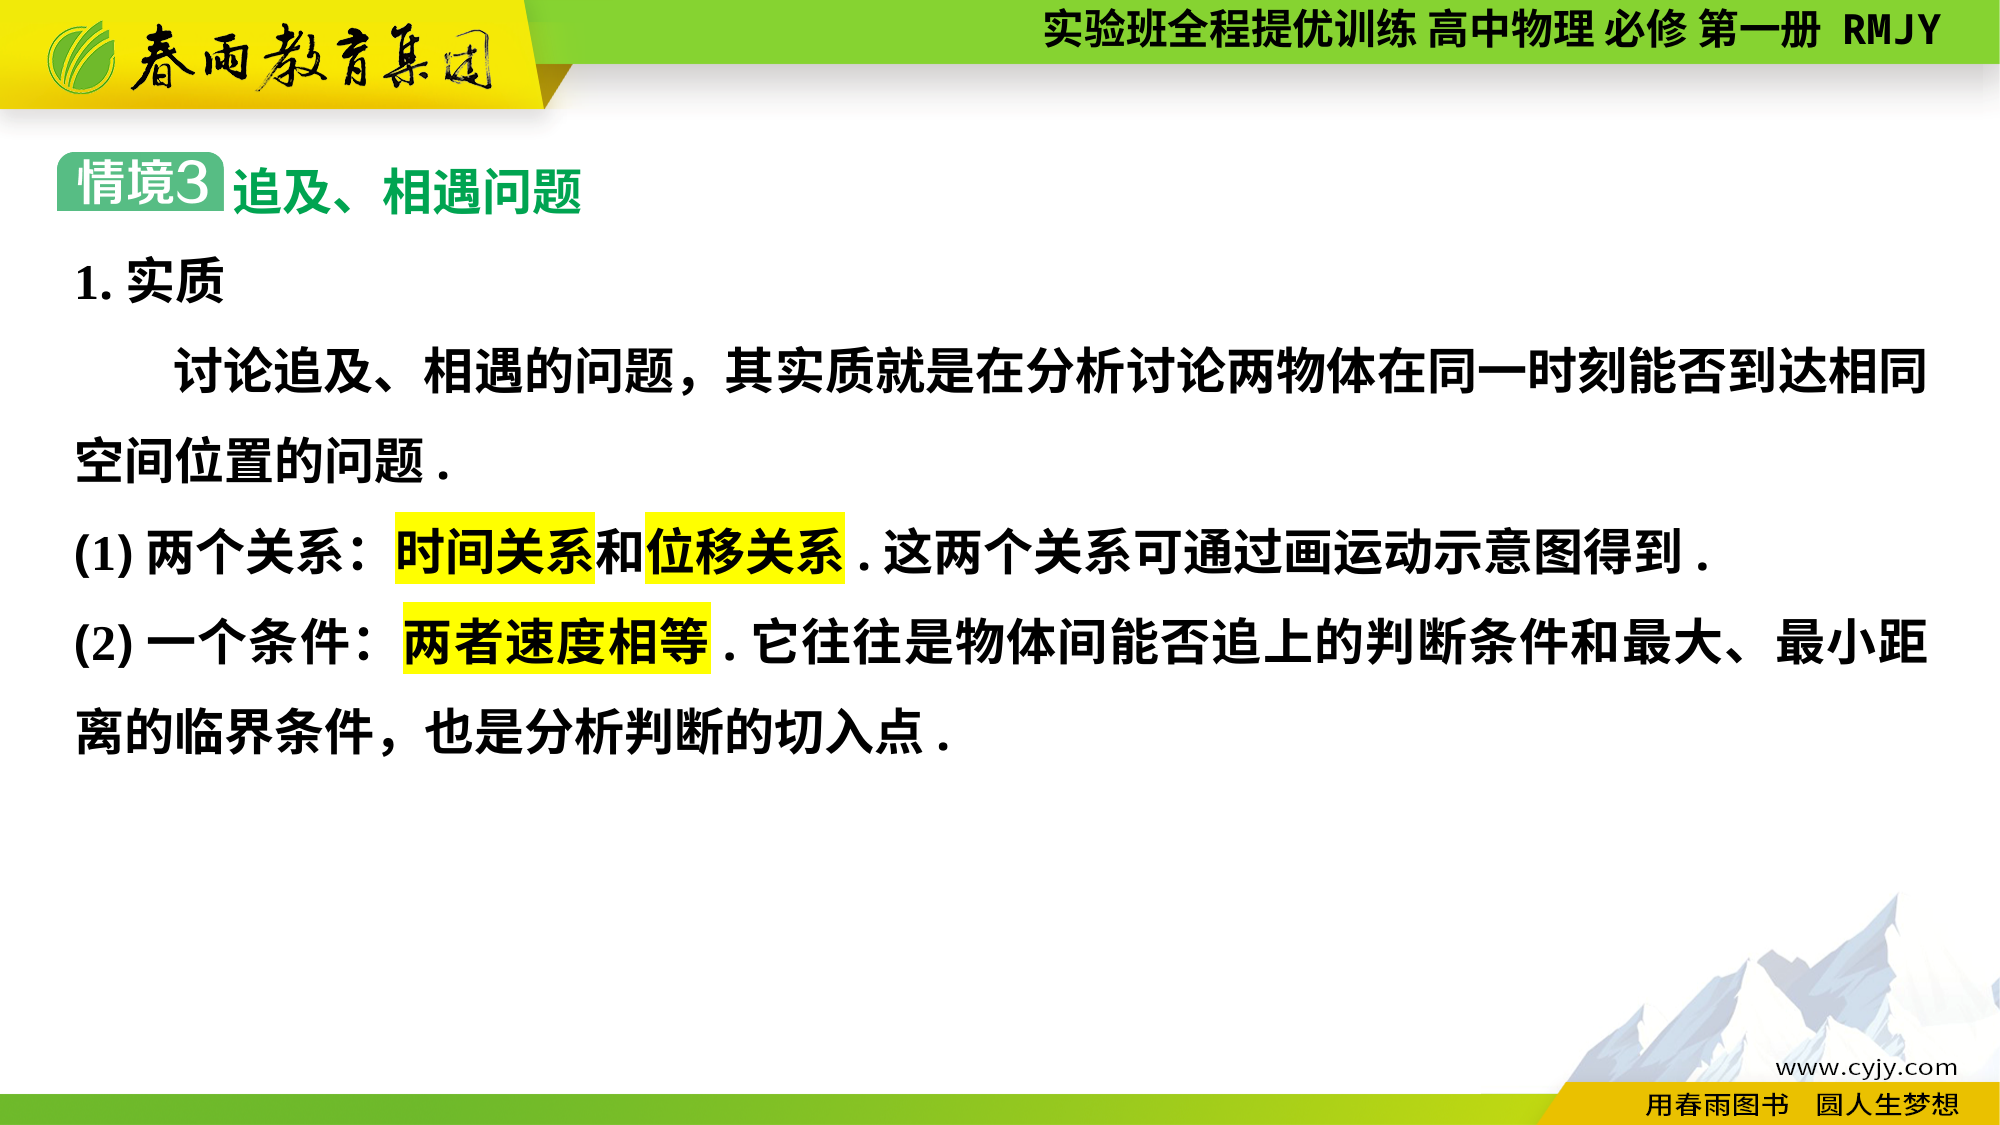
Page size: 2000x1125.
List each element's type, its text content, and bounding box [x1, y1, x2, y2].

picture [0, 0, 2000, 1125]
list 追及、相遇问题 1.实质 讨论追及、相遇的问题，其实质就是在分析讨论两物体在同一时刻能否到达相同空间位置的问题. (1)两个关系：时间关系和位移关系.这两个关系可通过画运动示意图得到. (2)一个条件：两者速度相等.它往往是物体间能否追上的判断条件和最大、最小距离的临界条件，也是分析判断的切入点. [59, 122, 1944, 774]
